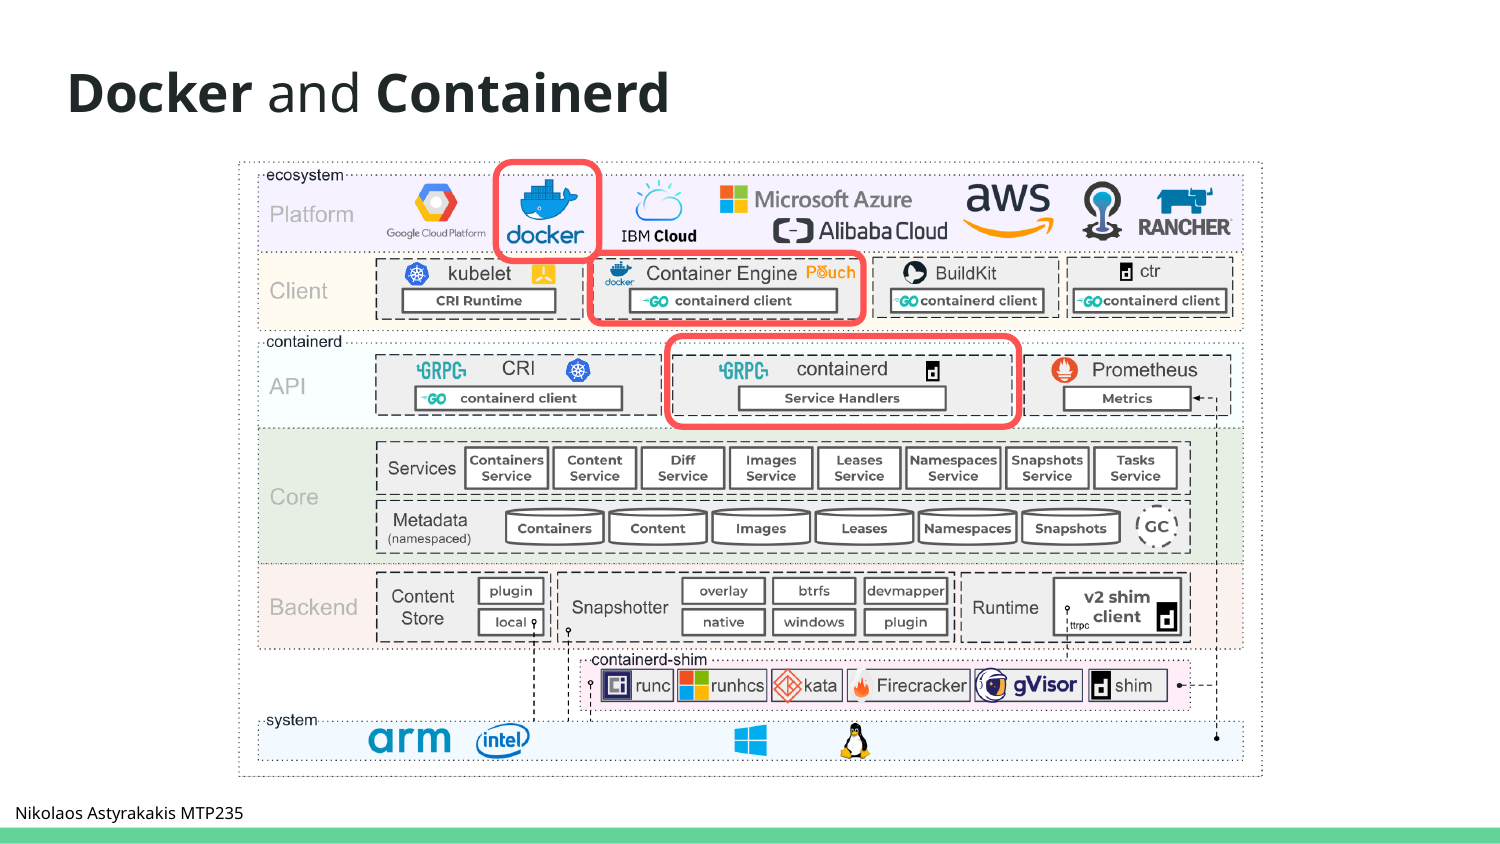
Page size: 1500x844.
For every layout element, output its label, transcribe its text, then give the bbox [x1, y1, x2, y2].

title Docker and Containerd [51, 44, 1449, 139]
picture [234, 156, 1266, 782]
text_box Nikolaos Astyrakakis MTP235 [0, 793, 1247, 834]
